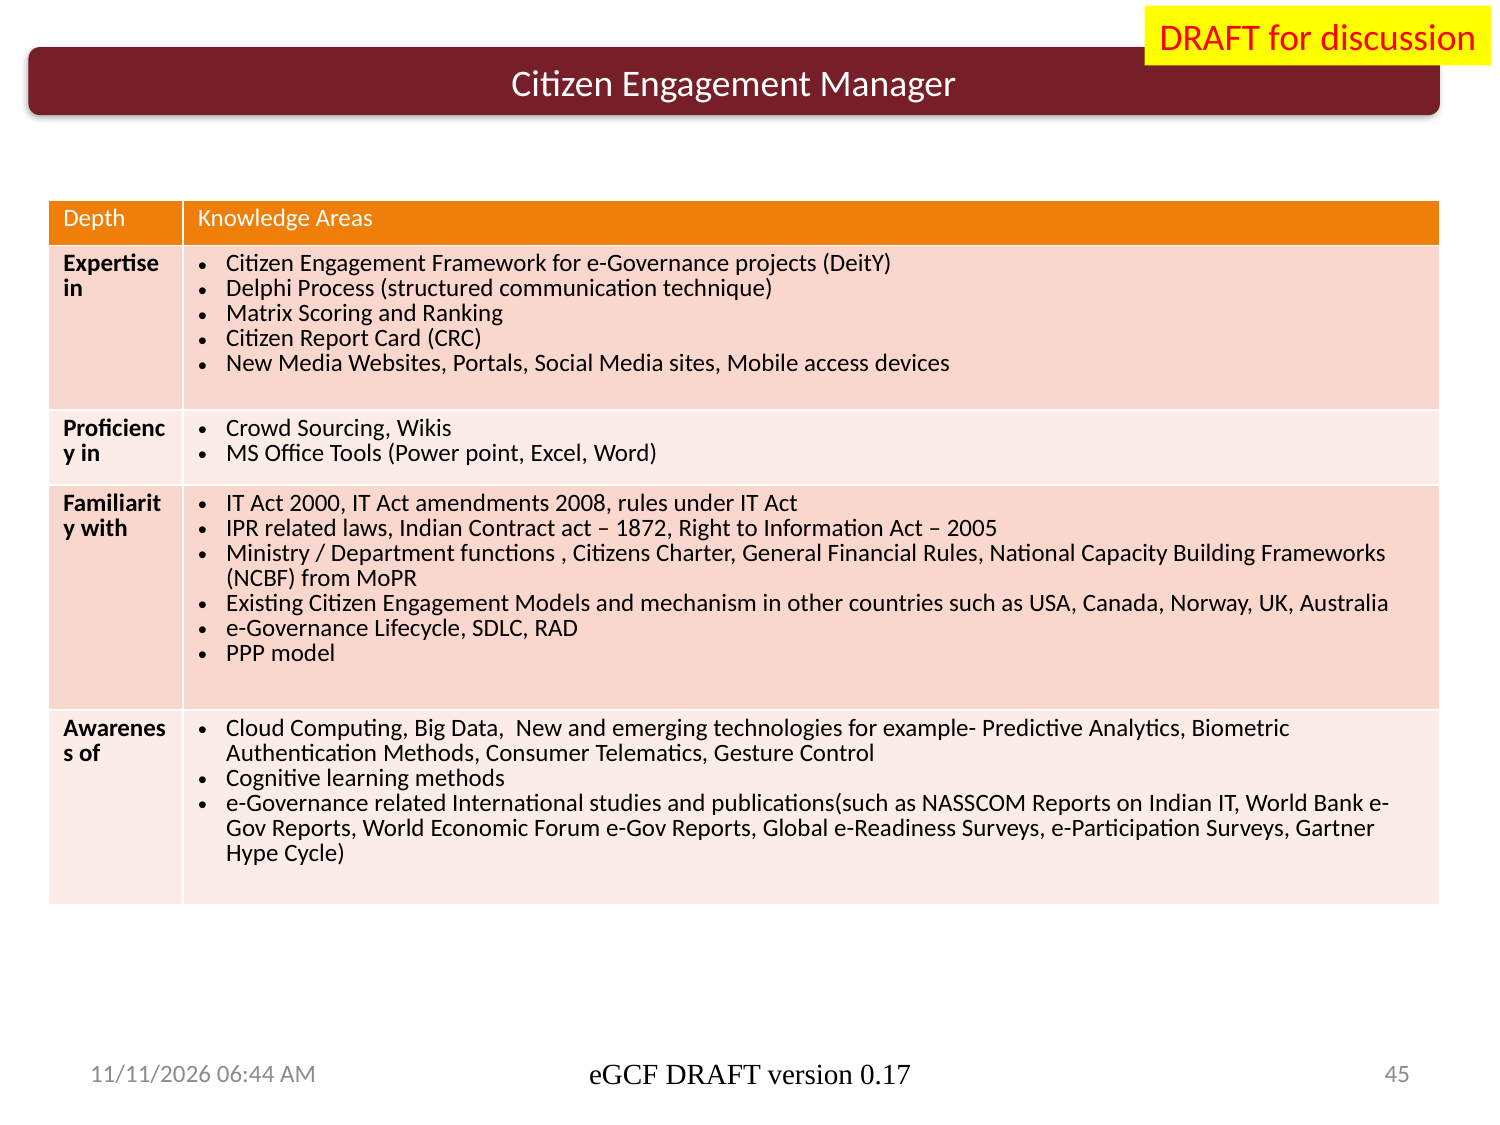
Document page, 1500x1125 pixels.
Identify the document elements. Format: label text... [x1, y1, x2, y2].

table_cell IT Act 2000, IT Act amendments 2008, rules under IT Act IPR related laws, Indian Contract act – 1872, Right to Information Act – 2005 Ministry / Department functions , Citizens Charter, General Financial Rules, National Capacity Building Frameworks (NCBF) from MoPR Existing Citizen Engagement Models and mechanism in other countries such as USA, Canada, Norway, UK, Australia e-Governance Lifecycle, SDLC, RAD PPP model [184, 486, 1439, 709]
slide_number 45 [1074, 1042, 1425, 1103]
table_header Knowledge Areas [184, 201, 1439, 245]
table_cell Proficiency in [49, 411, 182, 484]
table_cell Awareness of [49, 711, 182, 904]
table_header Depth [49, 201, 182, 245]
table_cell Cloud Computing, Big Data, New and emerging technologies for example- Predictive Analytics, Biometric Authentication Methods, Consumer Telematics, Gesture Control Cognitive learning methods e-Governance related International studies and publications(such as NASSCOM Reports on Indian IT, World Bank e-Gov Reports, World Economic Forum e-Gov Reports, Global e-Readiness Surveys, e-Participation Surveys, Gartner Hype Cycle) [184, 711, 1439, 904]
table_cell Familiarity with [49, 486, 182, 709]
table_cell Expertise in [49, 246, 182, 409]
table_cell Citizen Engagement Framework for e-Governance projects (DeitY) Delphi Process (structured communication technique) Matrix Scoring and Ranking Citizen Report Card (CRC) New Media Websites, Portals, Social Media sites, Mobile access devices [184, 246, 1439, 409]
table_cell Crowd Sourcing, Wikis MS Office Tools (Power point, Excel, Word) [184, 411, 1439, 484]
footer eGCF DRAFT version 0.17 [512, 1042, 988, 1103]
text_box DRAFT for discussion [1144, 5, 1492, 66]
text_box Citizen Engagement Manager [27, 46, 1441, 116]
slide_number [75, 1042, 425, 1103]
